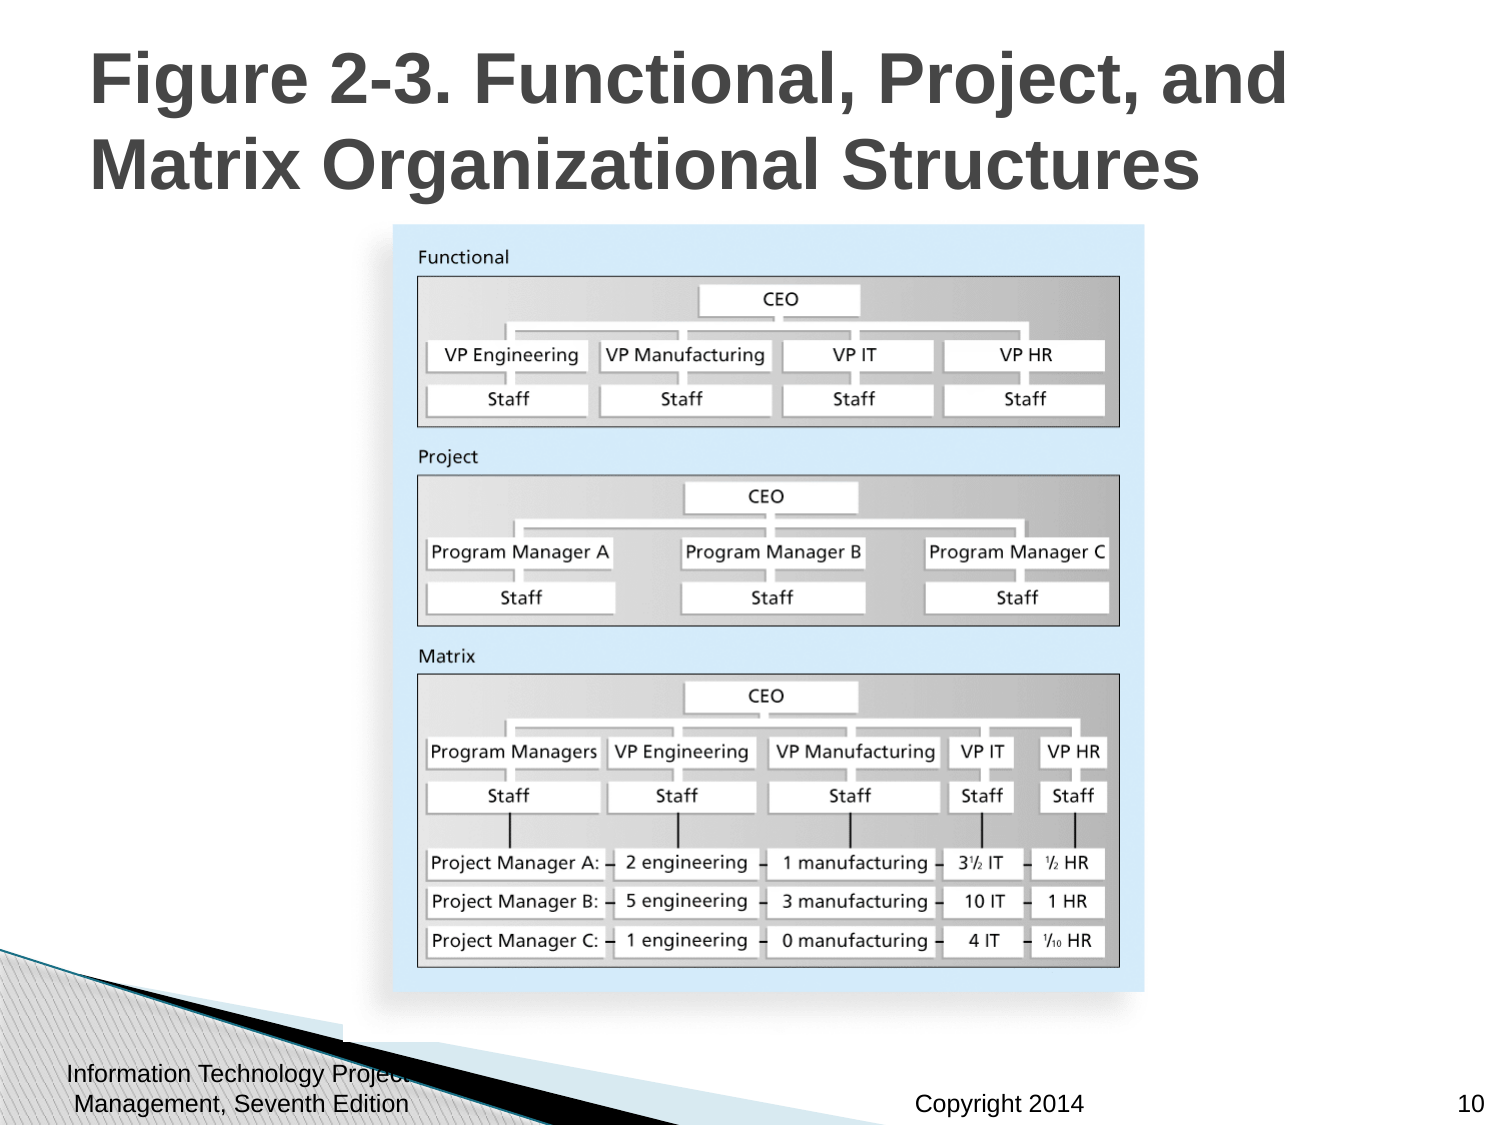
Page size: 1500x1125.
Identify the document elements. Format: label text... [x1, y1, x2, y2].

footer Information Technology Project Management, Seventh Edition [0, 1065, 425, 1125]
title Figure 2-3. Functional, Project, and Matrix Organizational Structures [75, 23, 1425, 212]
slide_number 10 [1408, 1065, 1500, 1125]
picture [343, 212, 1157, 1042]
